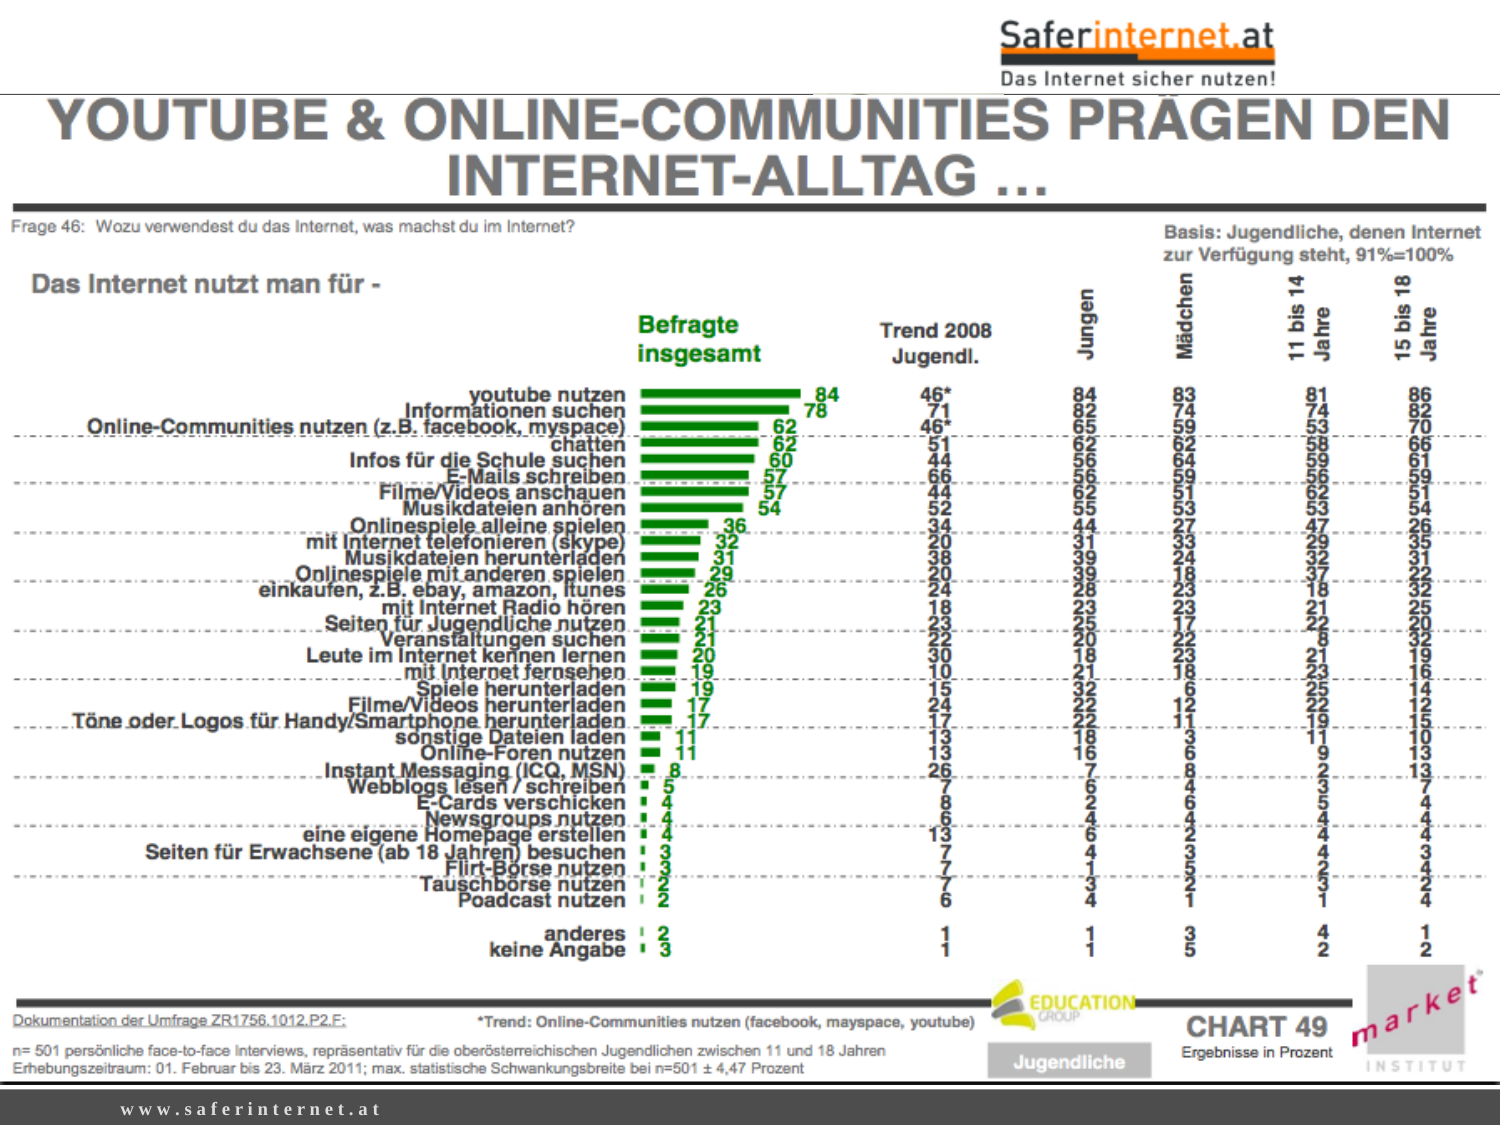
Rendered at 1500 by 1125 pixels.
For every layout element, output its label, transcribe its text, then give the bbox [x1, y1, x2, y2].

picture [994, 15, 1282, 92]
picture [0, 93, 1500, 1085]
footer w w w . s a f e r i n t e r n e t . a t [105, 1094, 923, 1125]
